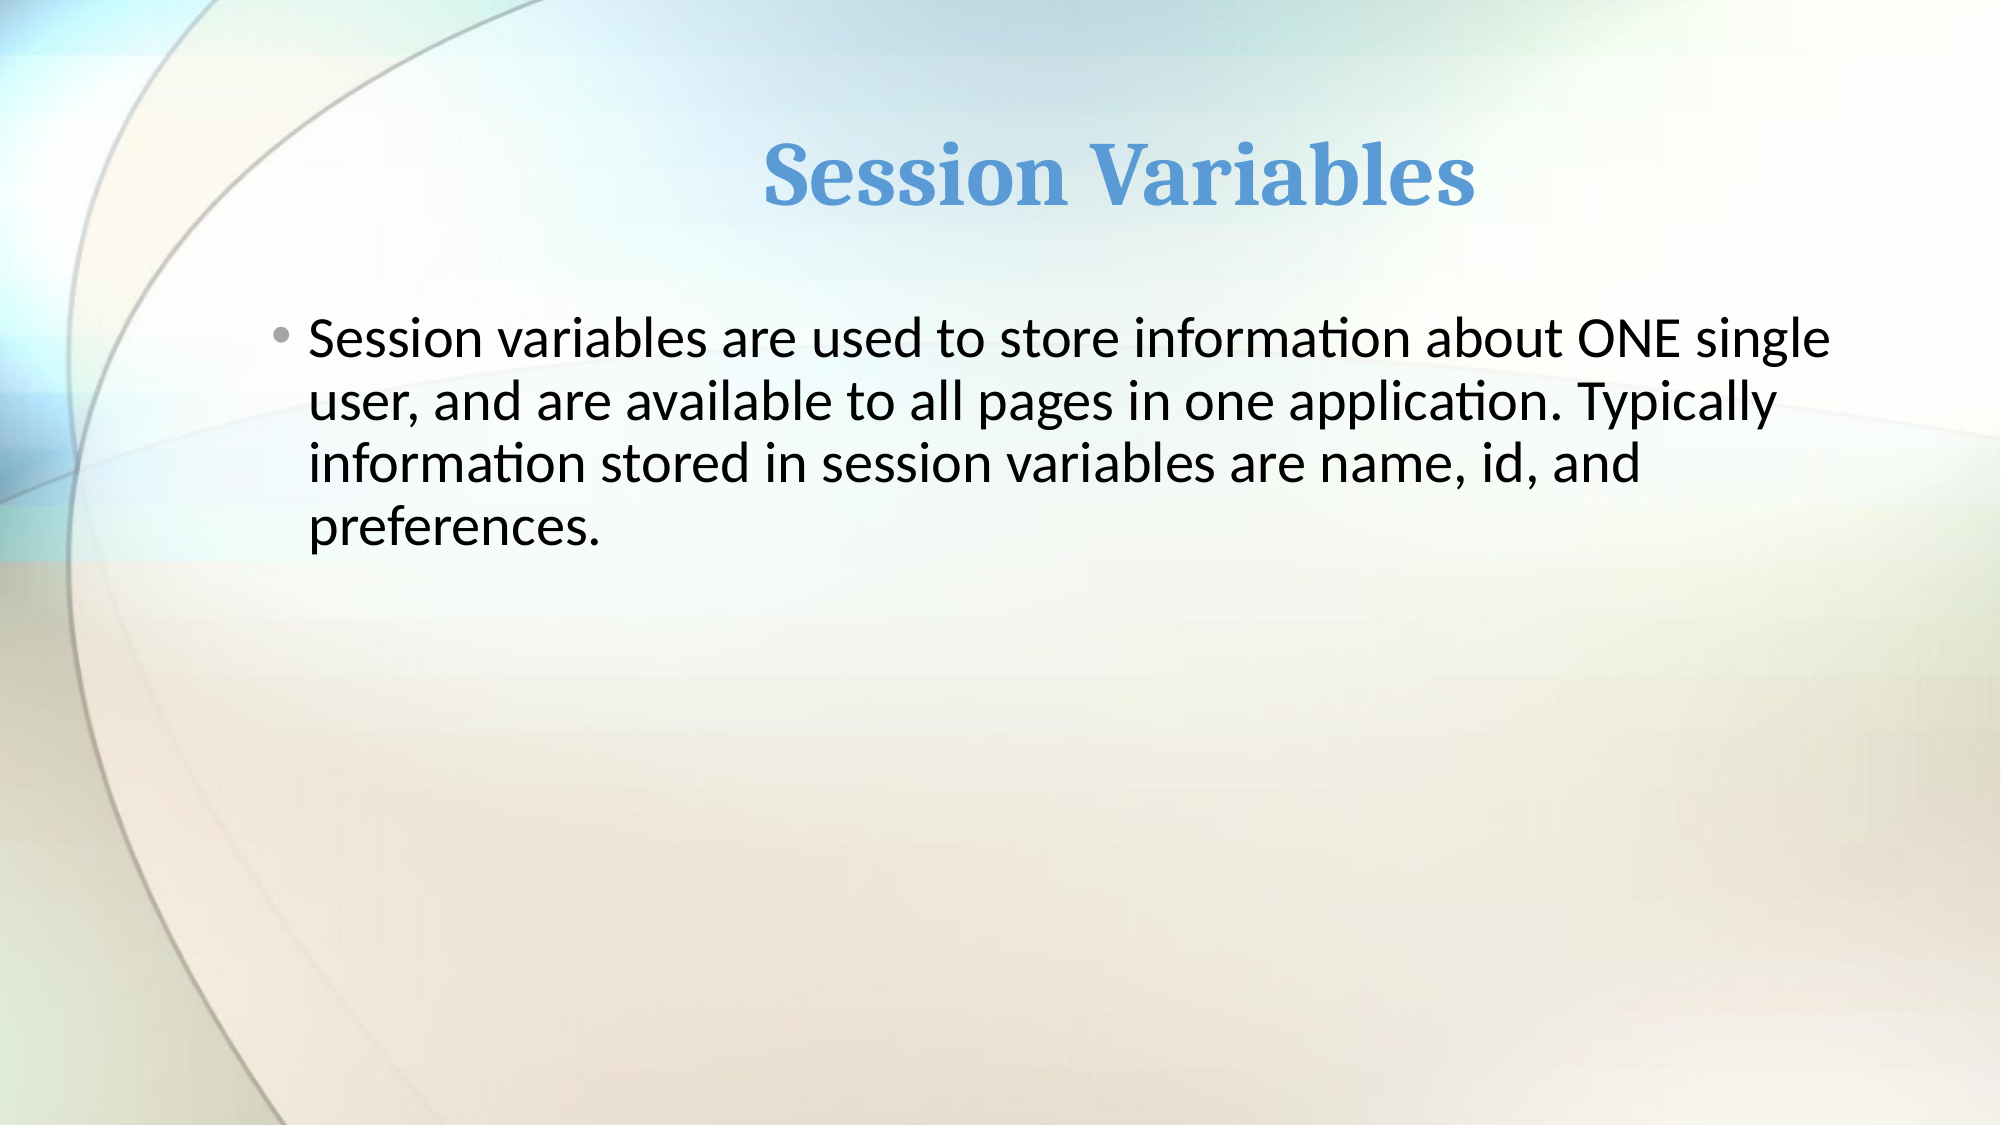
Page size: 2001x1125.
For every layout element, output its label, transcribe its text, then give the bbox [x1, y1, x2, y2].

picture [0, 0, 2001, 1125]
title Session Variables [381, 59, 1863, 278]
list Session variables are used to store information about ONE single user, and are available to all pages in one application. Typically information stored in session variables are name, id, and preferences. [256, 299, 1863, 1014]
